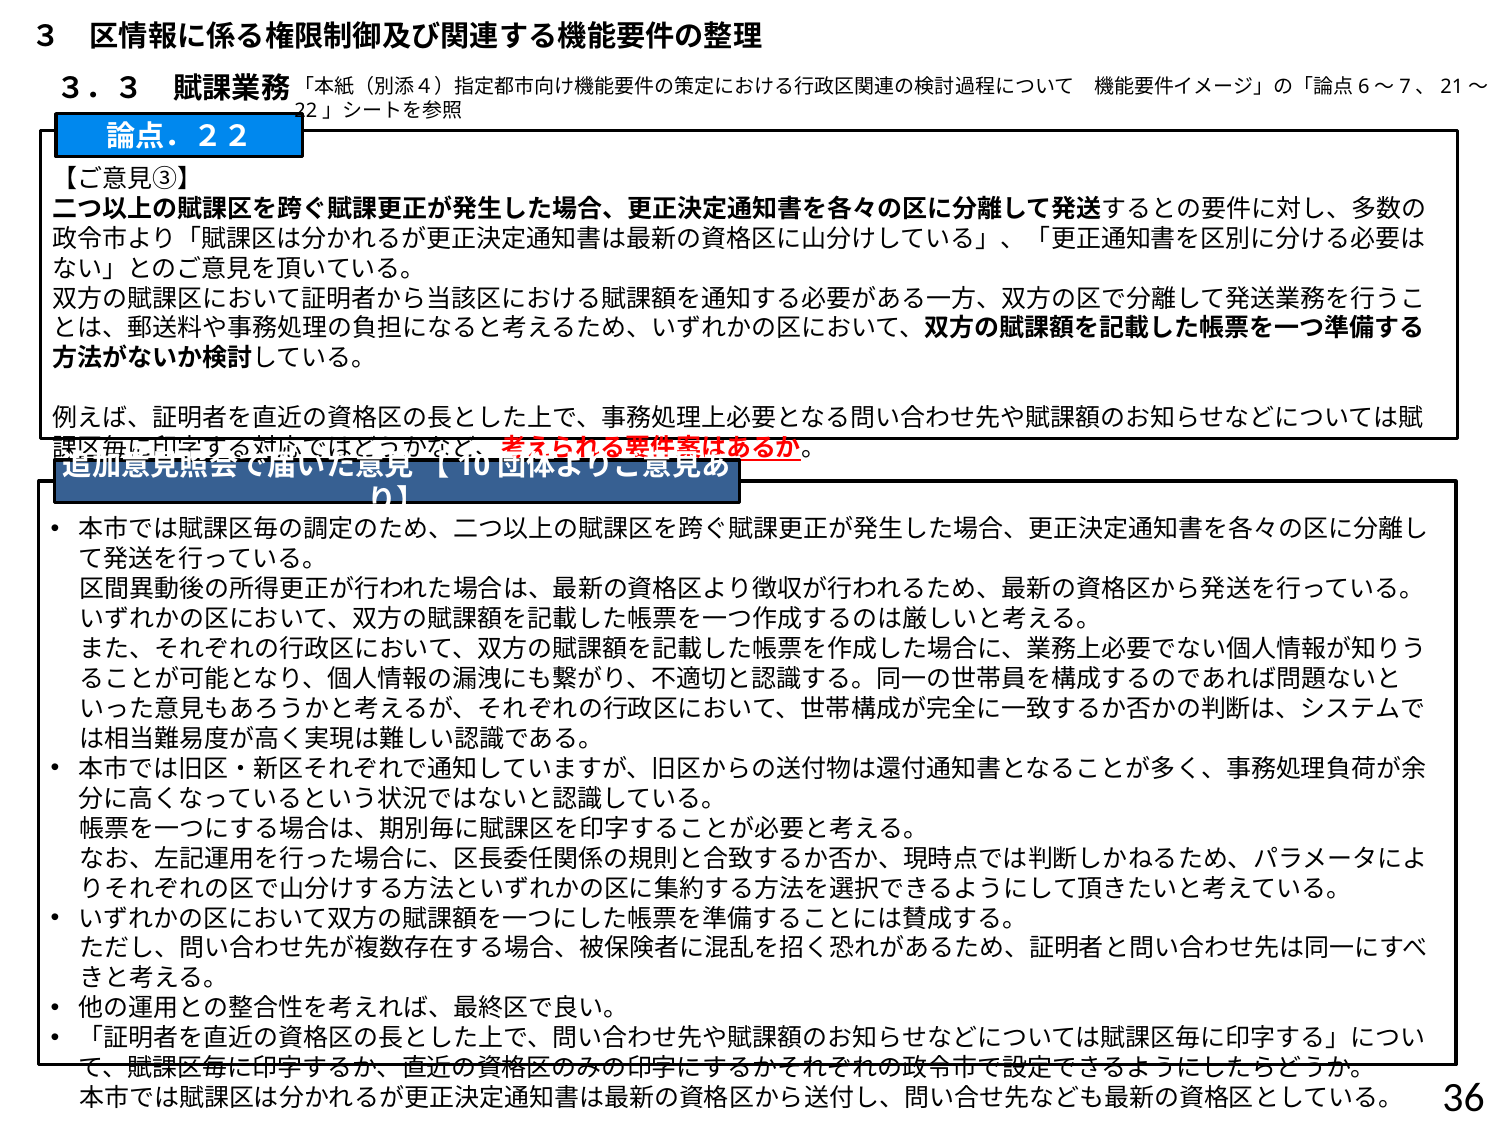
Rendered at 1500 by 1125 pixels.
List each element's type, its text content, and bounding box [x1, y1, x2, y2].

text_box ３ 区情報に係る権限制御及び関連する機能要件の整理 [16, 2, 1440, 49]
text_box 論点．２２ [54, 112, 305, 159]
text_box ３．３ 賦課業務 [41, 54, 1465, 100]
text_box 「本紙（別添４）指定都市向け機能要件の策定における行政区関連の検討過程について 機能要件イメージ」の「論点6～7、21～22」シートを参照 [279, 58, 1500, 114]
text_box 追加意見照会で届いた意見 【10団体よりご意見あり】 [52, 458, 741, 505]
slide_number 35 [1149, 1065, 1500, 1125]
text_box 本市では賦課区毎の調定のため、二つ以上の賦課区を跨ぐ賦課更正が発生した場合、更正決定通知書を各々の区に分離して発送を行っている。 区間異動後の所得更正が行われた場合は、最新の資格区より徴収が行われるため、最新の資格区から発送を行っている。 いずれかの区において、双方の賦課額を記載した帳票を一つ作成するのは厳しいと考える。 また、それぞれの行政区において、双方の賦課額を記載した帳票を作成した場合に、業務上必要でない個人情報が知りうることが可能となり、個人情報の漏洩にも繋がり、不適切と認識する。同一の世帯員を構成するのであれば問題ないといった意見もあろうかと考えるが、それぞれの行政区において、世帯構成が完全に一致するか否かの判断は、システムでは相当難易度が高く実現は難しい認識である。 本市では旧区・新区それぞれで通知していますが、旧区からの送付物は還付通知書となることが多く、事務処理負荷が余分に高くなっているという状況ではないと認識している。 帳票を一つにする場合は、期別毎に賦課区を印字することが必要と考える。 なお、左記運用を行った場合に、区長委任関係の規則と合致するか否か、現時点では判断しかねるため、パラメータによりそれぞれの区で山分けする方法といずれかの区に集約する方法を選択できるようにして頂きたいと考えている。 いずれかの区において双方の賦課額を一つにした帳票を準備することには賛成する。 ただし、問い合わせ先が複数存在する場合、被保険者に混乱を招く恐れがあるため、証明者と問い合わせ先は同一にすべきと考える。 他の運用との整合性を考えれば、最終区で良い。 「証明者を直近の資格区の長とした上で、問い合わせ先や賦課額のお知らせなどについては賦課区毎に印字する」について、賦課区毎に印字するか、直近の資格区のみの印字にするかそれぞれの政令市で設定できるようにしたらどうか。 本市では賦課区は分かれるが更正決定通知書は最新の資格区から送付し、問い合せ先なども最新の資格区としている。 [38, 481, 1457, 1065]
text_box 【ご意見③】 二つ以上の賦課区を跨ぐ賦課更正が発生した場合、更正決定通知書を各々の区に分離して発送するとの要件に対し、多数の政令市より「賦課区は分かれるが更正決定通知書は最新の資格区に山分けしている」、「更正通知書を区別に分ける必要はない」とのご意見を頂いている。 双方の賦課区において証明者から当該区における賦課額を通知する必要がある一方、双方の区で分離して発送業務を行うことは、郵送料や事務処理の負担になると考えるため、いずれかの区において、双方の賦課額を記載した帳票を一つ準備する方法がないか検討している。 例えば、証明者を直近の資格区の長とした上で、事務処理上必要となる問い合わせ先や賦課額のお知らせなどについては賦課区毎に印字する対応ではどうかなど、考えられる要件案はあるか。 [40, 130, 1458, 439]
